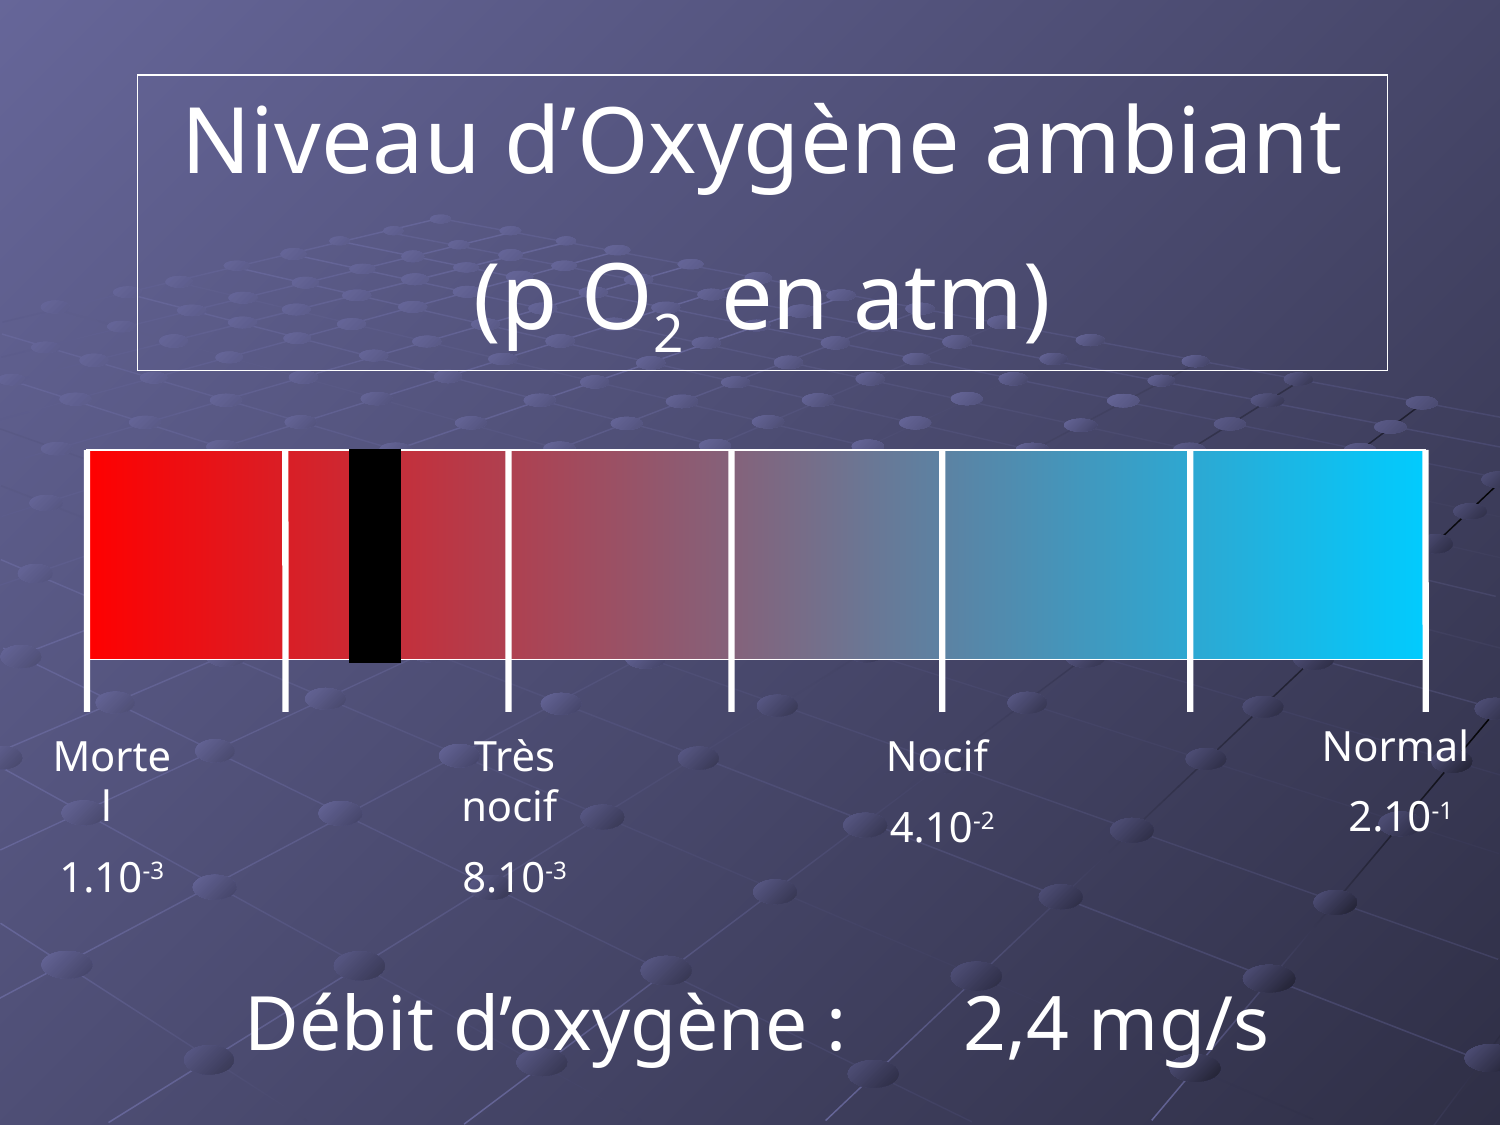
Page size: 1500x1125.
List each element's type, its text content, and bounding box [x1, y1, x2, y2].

text_box Niveau d’Oxygène ambiant (p O2 en atm) [137, 75, 1388, 371]
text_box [37, 449, 1500, 913]
text_box Débit d’oxygène : 2,4 mg/s [162, 968, 1353, 1074]
